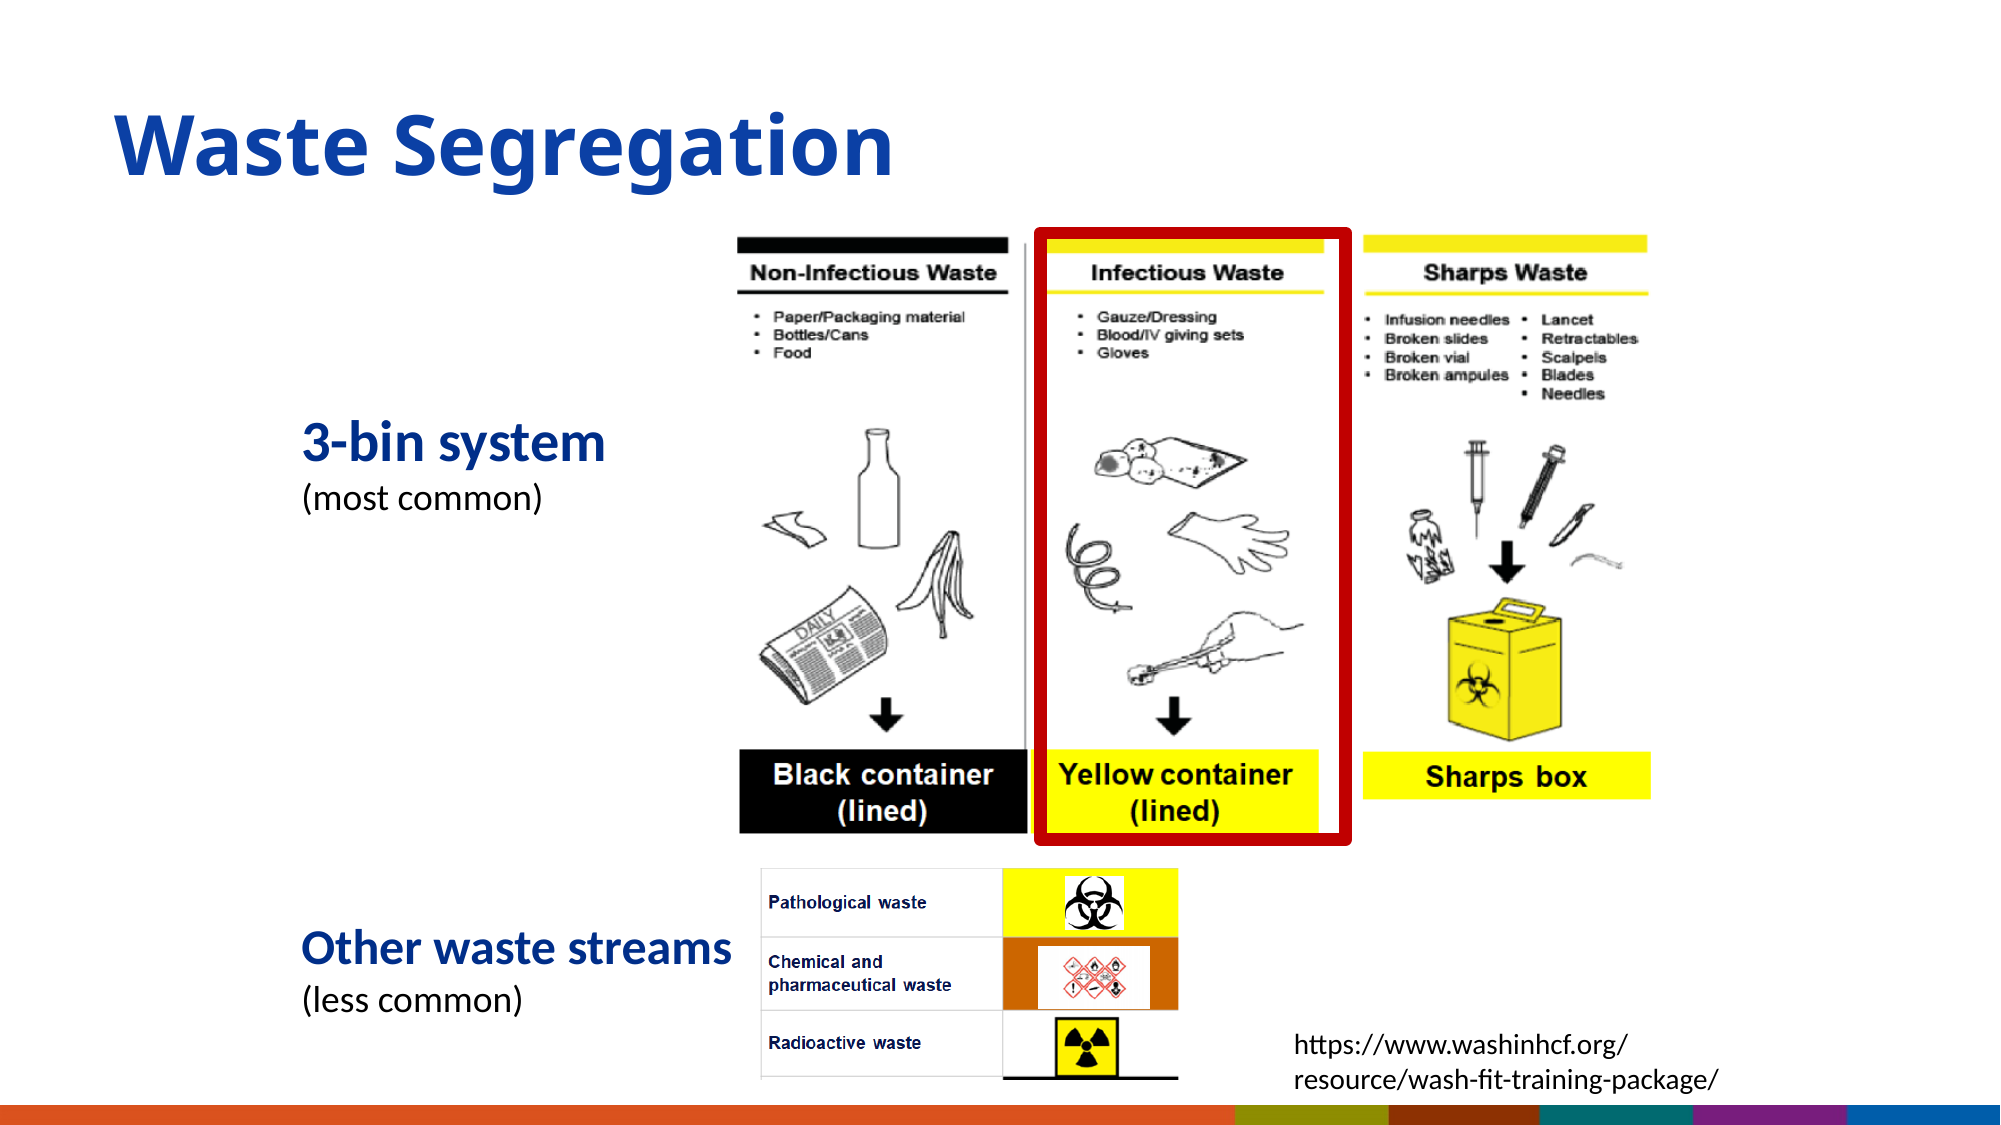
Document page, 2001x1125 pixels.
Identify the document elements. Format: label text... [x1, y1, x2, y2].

title Waste Segregation (3) [99, 45, 1900, 200]
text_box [726, 219, 1660, 847]
text_box 3-bin system (most common) [284, 393, 642, 527]
picture [0, 1105, 2000, 1125]
text_box Other waste streams (less common) [284, 905, 754, 1029]
text_box https://www.washinhcf.org/resource/wash-fit-training-package/ [1279, 1017, 1750, 1103]
picture [760, 868, 1179, 1081]
